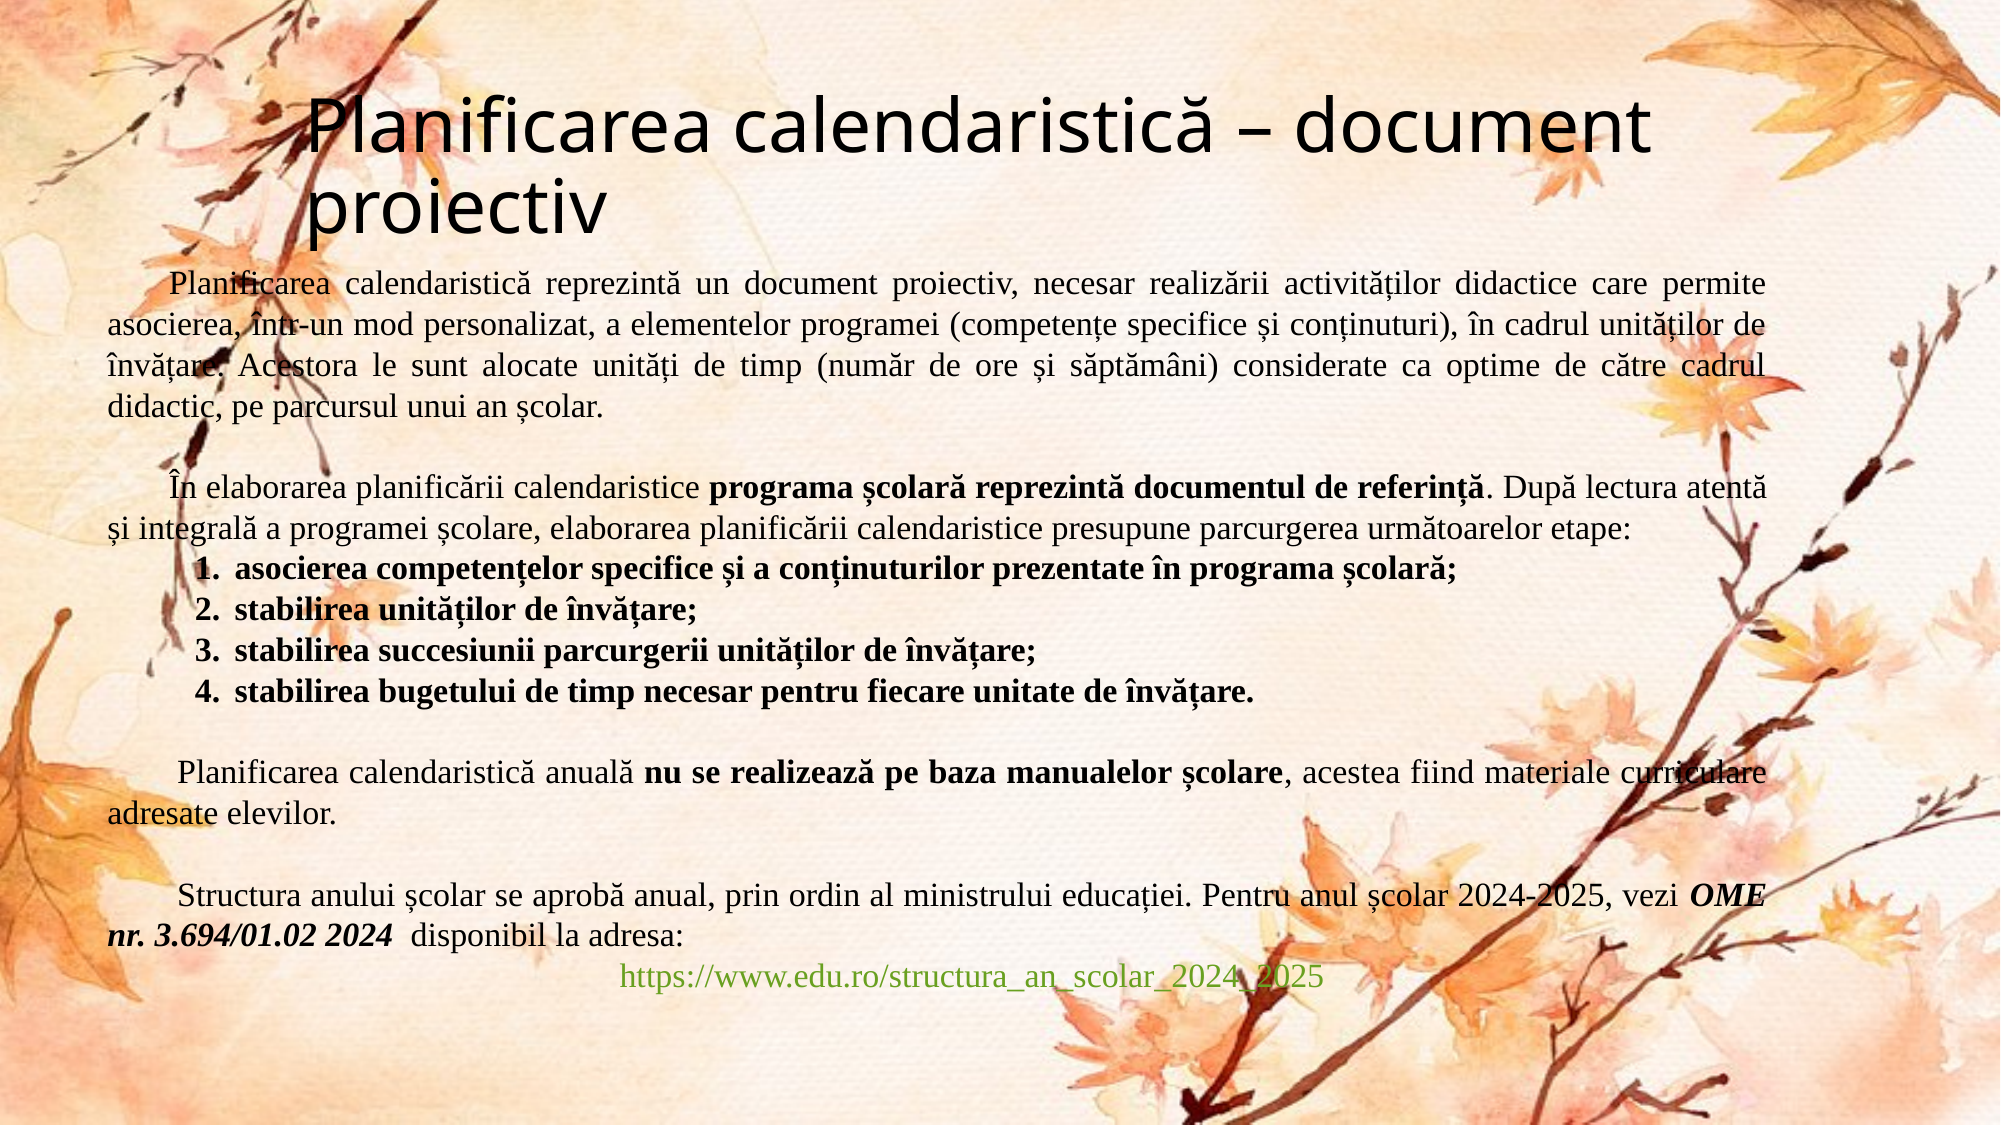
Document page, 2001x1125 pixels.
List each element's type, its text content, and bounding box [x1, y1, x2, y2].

title Planificarea calendaristică – document proiectiv [289, 59, 1863, 278]
picture [0, 0, 2001, 1125]
list Planificarea calendaristică reprezintă un document proiectiv, necesar realizării activităților didactice care permite asocierea, într-un mod personalizat, a elementelor programei (competențe specifice și conținuturi), în cadrul unităților de învățare. Acestora le sunt alocate unități de timp (număr de ore și săptămâni) considerate ca optime de către cadrul didactic, pe parcursul unui an școlar. În elaborarea planificării calendaristice programa școlară reprezintă documentul de referință. După lectura atentă și integrală a programei școlare, elaborarea planificării calendaristice presupune parcurgerea următoarelor etape: asocierea competențelor specifice și a conținuturilor prezentate în programa școlară; stabilirea unităților de învățare; stabilirea succesiunii parcurgerii unităților de învățare; stabilirea bugetului de timp necesar pentru fiecare unitate de învățare. Planificarea calendaristică anuală nu se realizează pe baza manualelor școlare, acestea fiind materiale curriculare adresate elevilor. Structura anului școlar se aprobă anual, prin ordin al ministrului educației. Pentru anul școlar 2024-2025, vezi OME nr. 3.694/01.02 2024 disponibil la adresa: https://www.edu.ro/structura_an_scolar_2024_2025 [92, 253, 1783, 1042]
